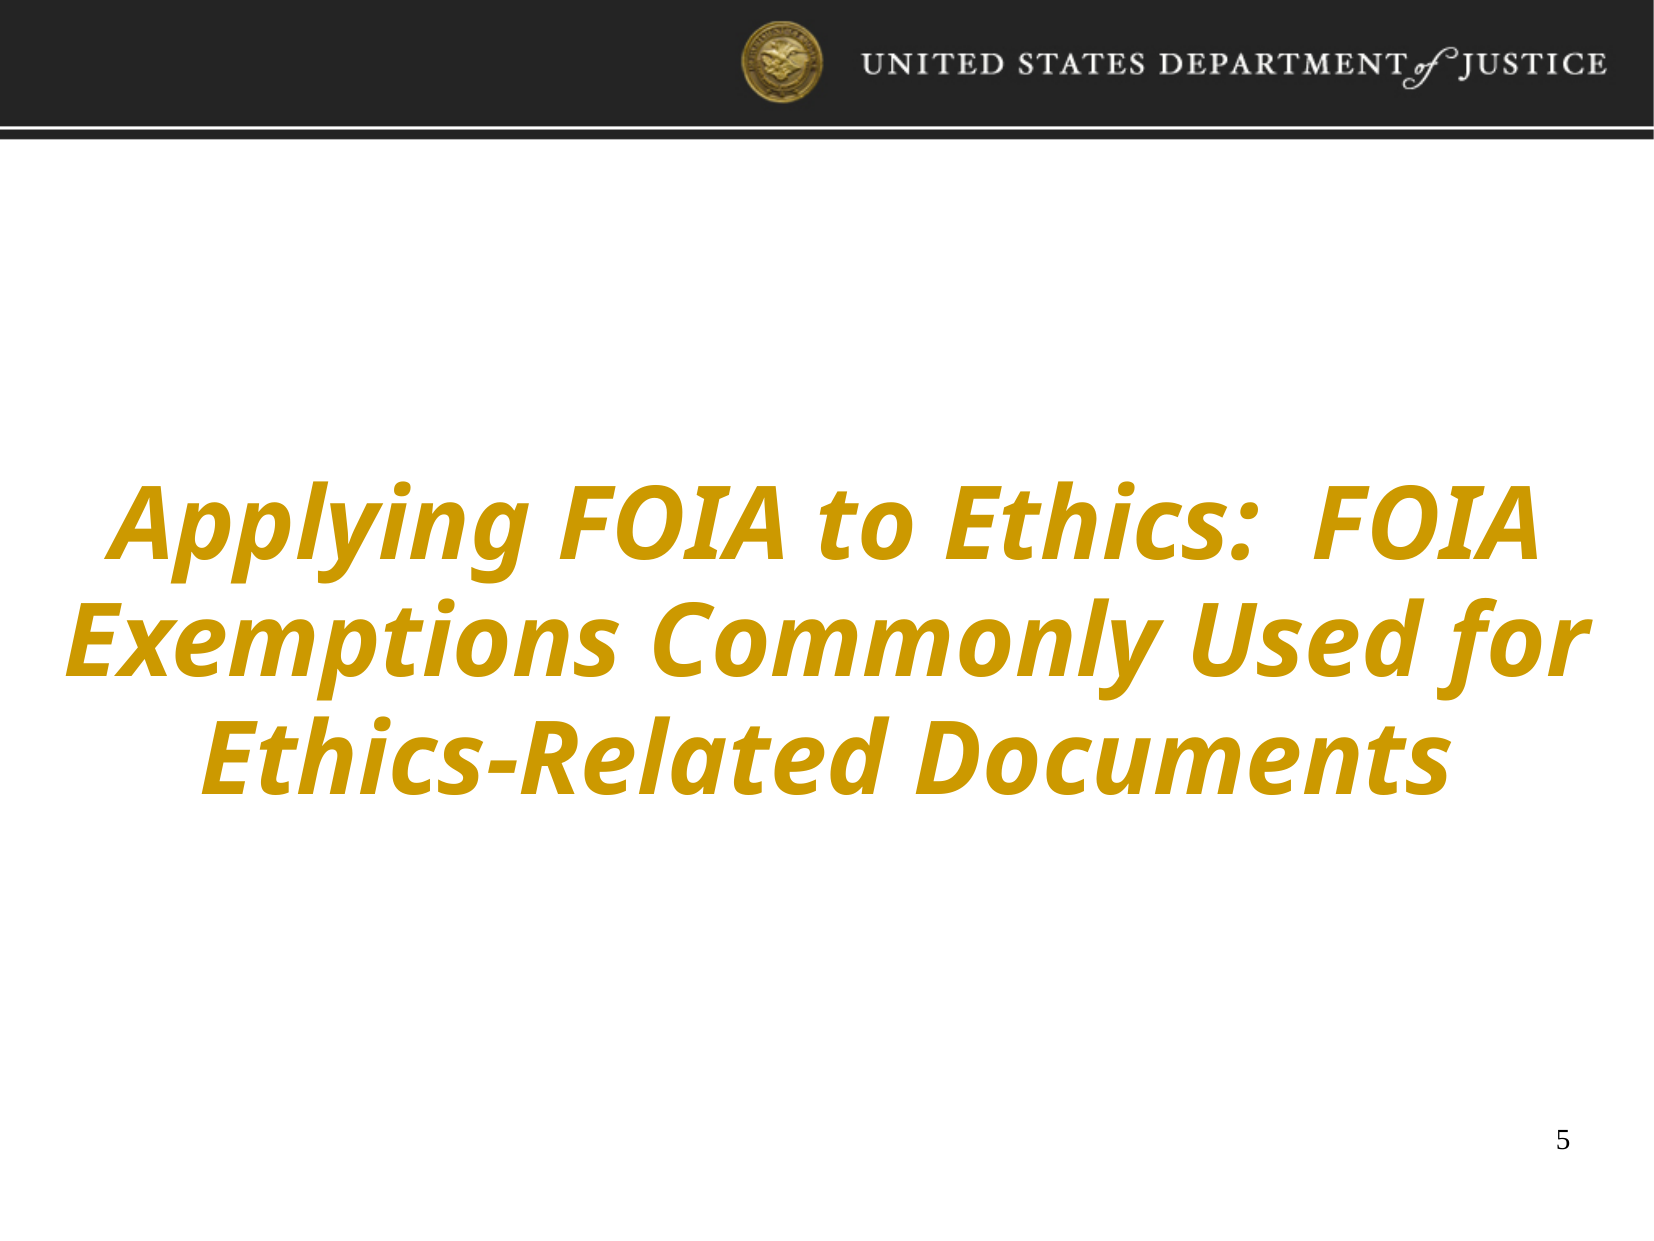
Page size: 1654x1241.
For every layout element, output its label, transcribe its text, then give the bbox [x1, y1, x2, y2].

picture [0, 0, 1654, 1236]
slide_number 5 [1185, 1122, 1571, 1208]
text_box Applying FOIA to Ethics: FOIA Exemptions Commonly Used for Ethics-Related Documents [33, 457, 1621, 826]
